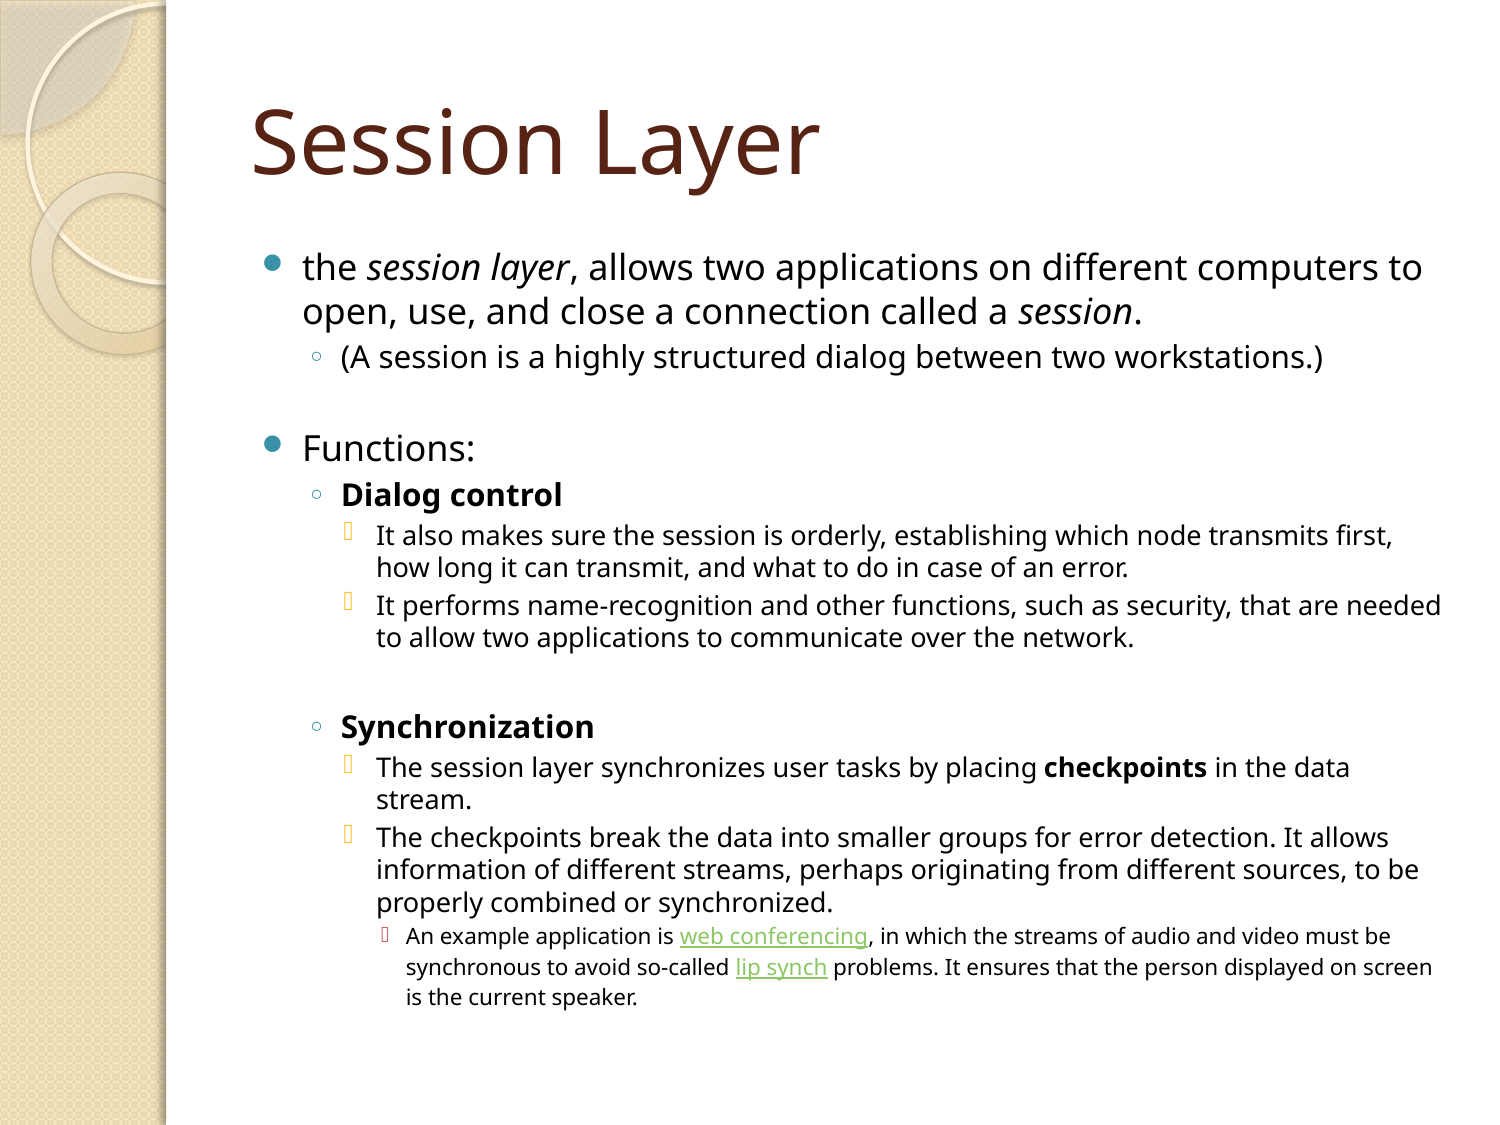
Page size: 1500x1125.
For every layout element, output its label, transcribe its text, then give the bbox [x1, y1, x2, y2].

list the session layer, allows two applications on different computers to open, use, and close a connection called a session. (A session is a highly structured dialog between two workstations.) Functions: Dialog control It also makes sure the session is orderly, establishing which node transmits first, how long it can transmit, and what to do in case of an error. It performs name-recognition and other functions, such as security, that are needed to allow two applications to communicate over the network. Synchronization The session layer synchronizes user tasks by placing checkpoints in the data stream. The checkpoints break the data into smaller groups for error detection. It allows information of different streams, perhaps originating from different sources, to be properly combined or synchronized. An example application is web conferencing, in which the streams of audio and video must be synchronous to avoid so-called lip synch problems. It ensures that the person displayed on screen is the current speaker. [235, 237, 1466, 1025]
title Session Layer [235, 45, 1466, 233]
